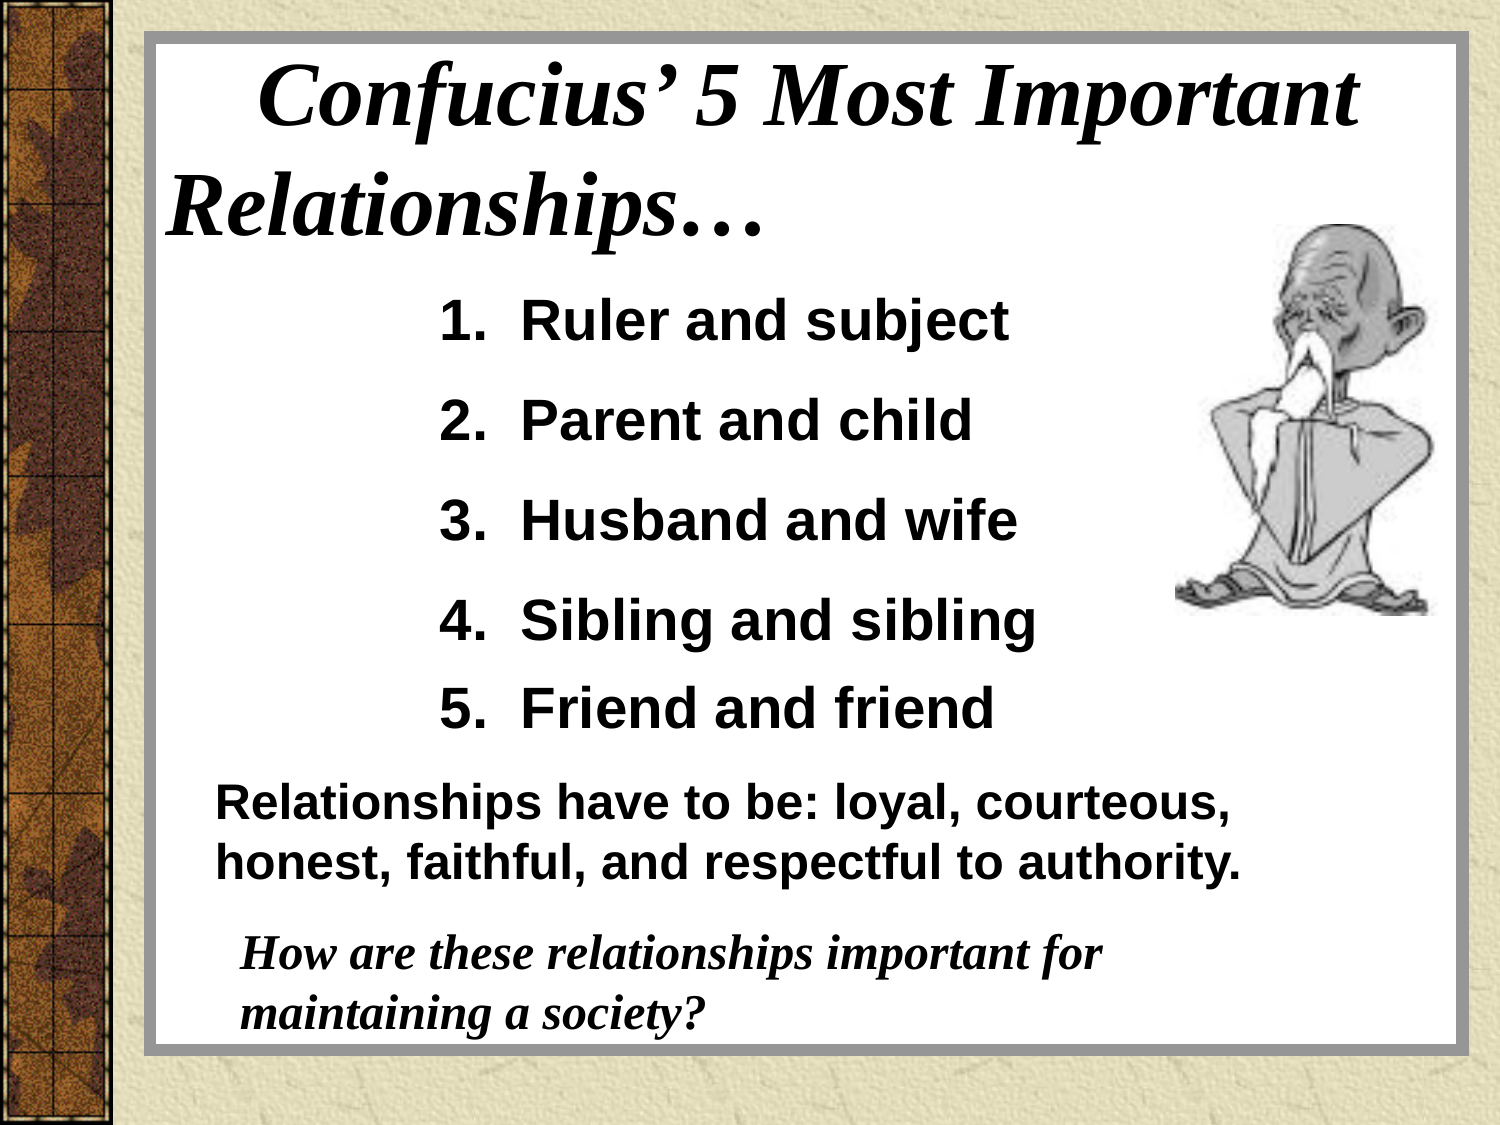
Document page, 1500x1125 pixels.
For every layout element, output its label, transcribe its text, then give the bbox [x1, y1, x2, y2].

text_box 4. Sibling and sibling [424, 575, 1113, 660]
text_box 3. Husband and wife [424, 474, 1100, 560]
text_box 5. Friend and friend [424, 662, 1038, 748]
text_box 2. Parent and child [424, 375, 1100, 460]
title Confucius’ 5 Most Important Relationships… [150, 50, 1425, 238]
text_box 1. Ruler and subject [425, 275, 1075, 360]
picture [0, 0, 1500, 1125]
text_box How are these relationships important for maintaining a society? [224, 912, 1350, 1048]
text_box Relationships have to be: loyal, courteous, honest, faithful, and respectful to authority. [200, 762, 1438, 898]
